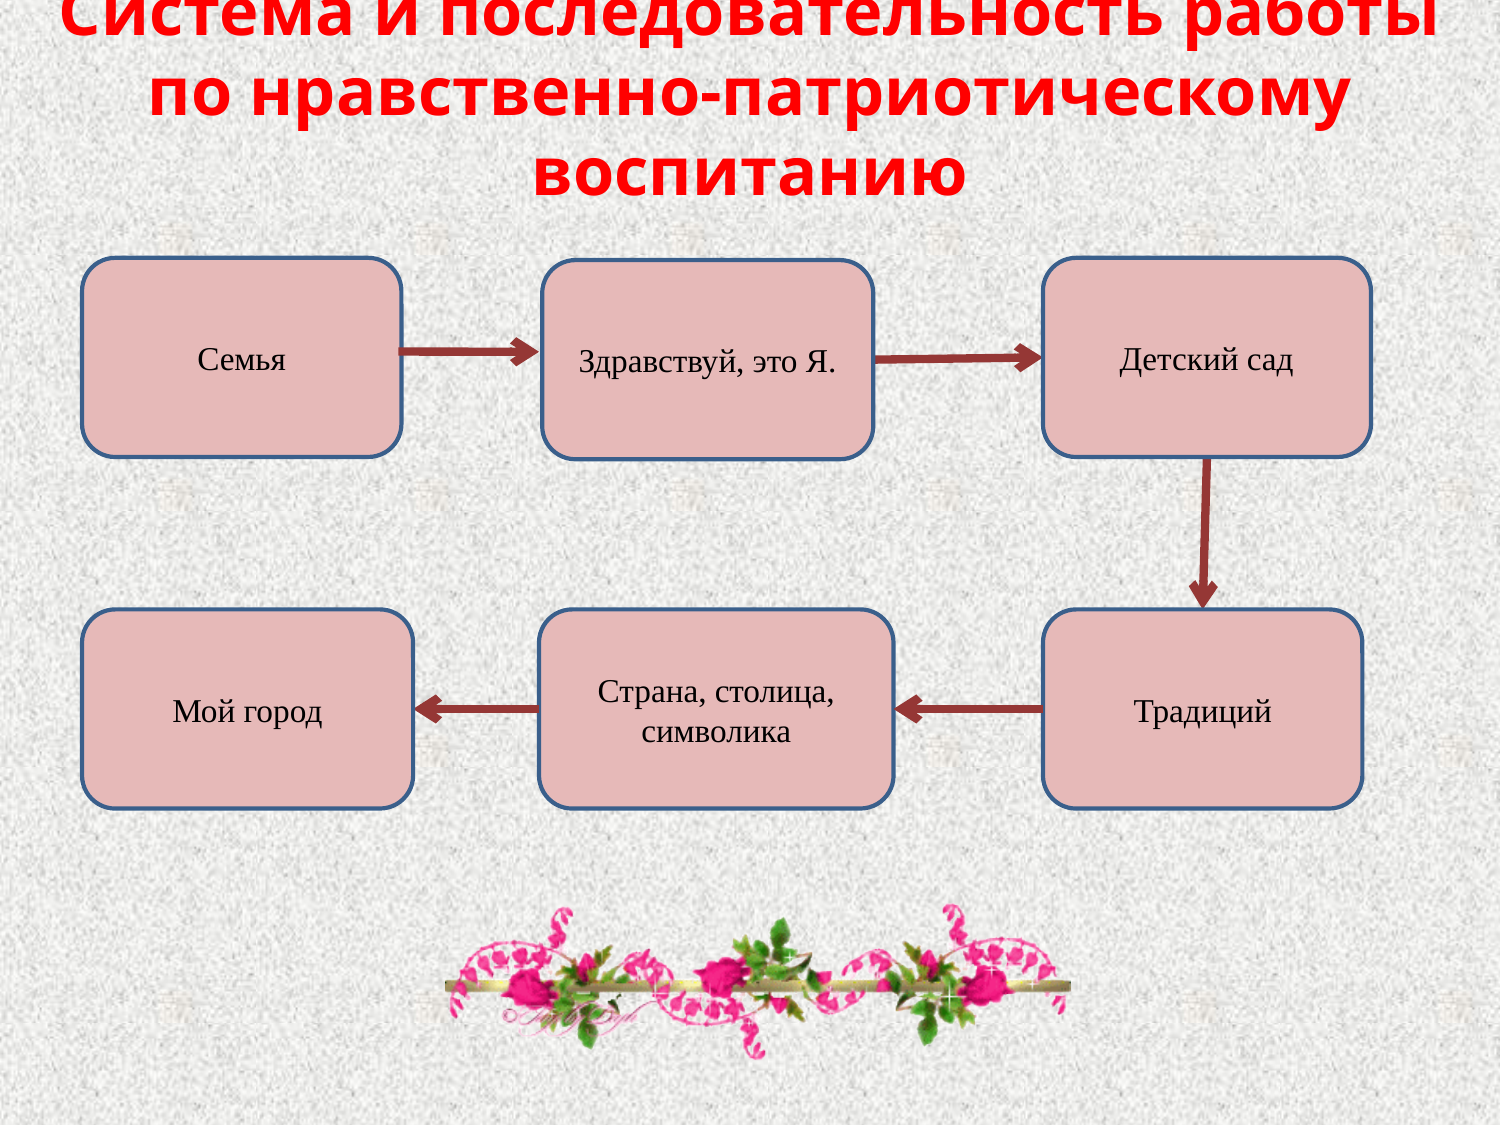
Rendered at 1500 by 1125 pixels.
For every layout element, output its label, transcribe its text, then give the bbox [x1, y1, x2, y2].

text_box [1128, 530, 1282, 536]
text_box Детский сад [1040, 255, 1374, 460]
text_box Традиций [1040, 607, 1365, 811]
text_box Семья [79, 255, 404, 460]
picture [0, 178, 1500, 1125]
text_box Страна, столица, символика [536, 607, 896, 811]
text_box Мой город [79, 607, 416, 811]
title Система и последовательность работы по нравственно-патриотическому воспитанию [0, 0, 1500, 178]
text_box Здравствуй, это Я. [540, 257, 876, 462]
